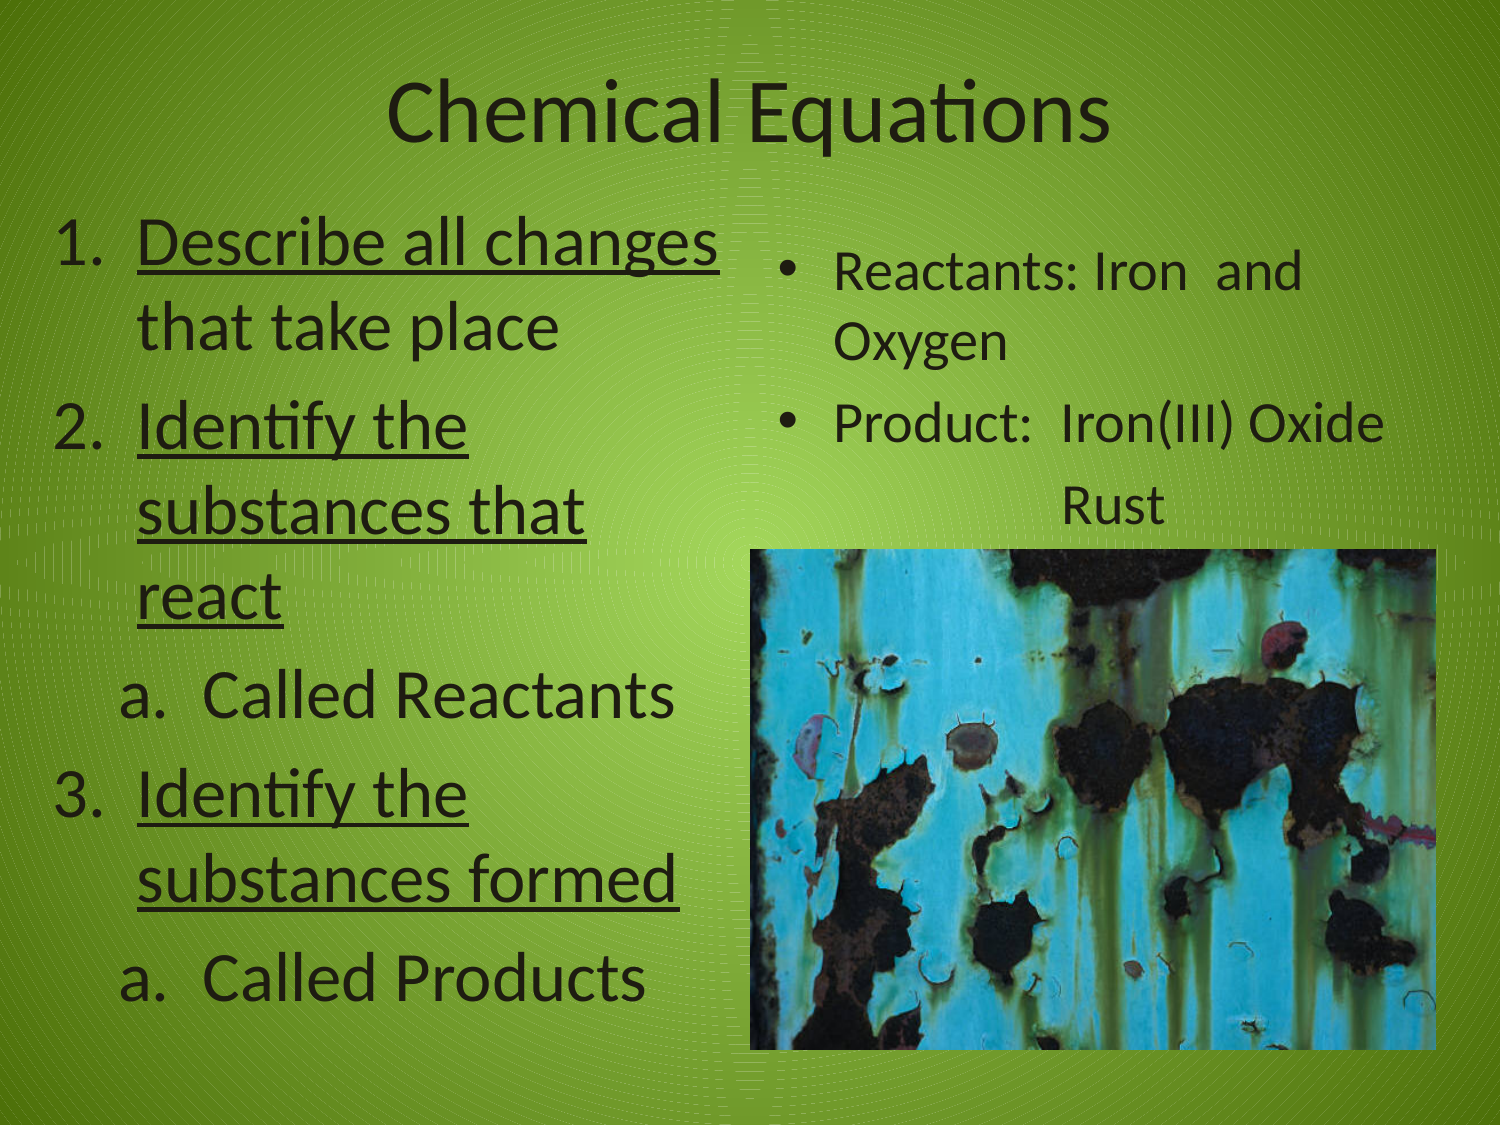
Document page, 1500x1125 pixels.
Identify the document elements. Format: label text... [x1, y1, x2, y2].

list Reactants: Iron and Oxygen Product: Iron(III) Oxide Rust [762, 224, 1425, 548]
picture [749, 549, 1436, 1051]
list Describe all changes that take place Identify the substances that react Called Reactants Identify the substances formed Called Products [37, 187, 738, 1088]
title Chemical Equations [75, 24, 1425, 188]
